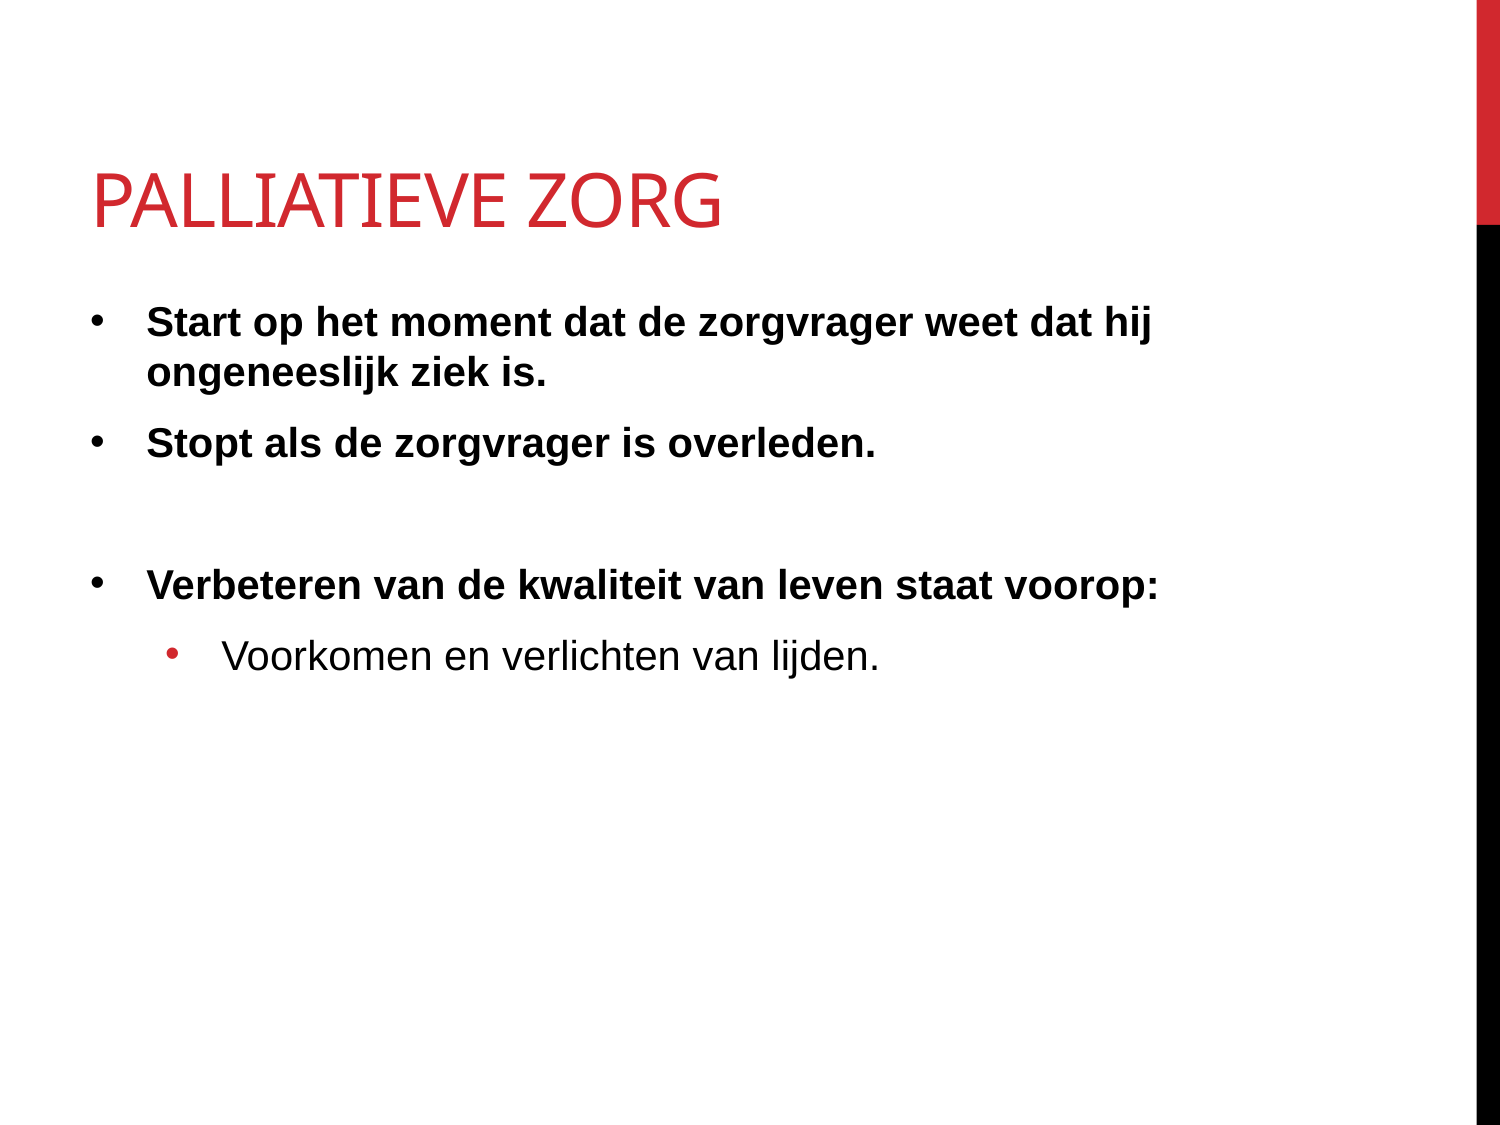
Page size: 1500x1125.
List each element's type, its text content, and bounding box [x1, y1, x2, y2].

title Palliatieve zorg [75, 25, 1025, 250]
list Start op het moment dat de zorgvrager weet dat hij ongeneeslijk ziek is. Stopt als de zorgvrager is overleden. Verbeteren van de kwaliteit van leven staat voorop: Voorkomen en verlichten van lijden. [75, 287, 1325, 1005]
